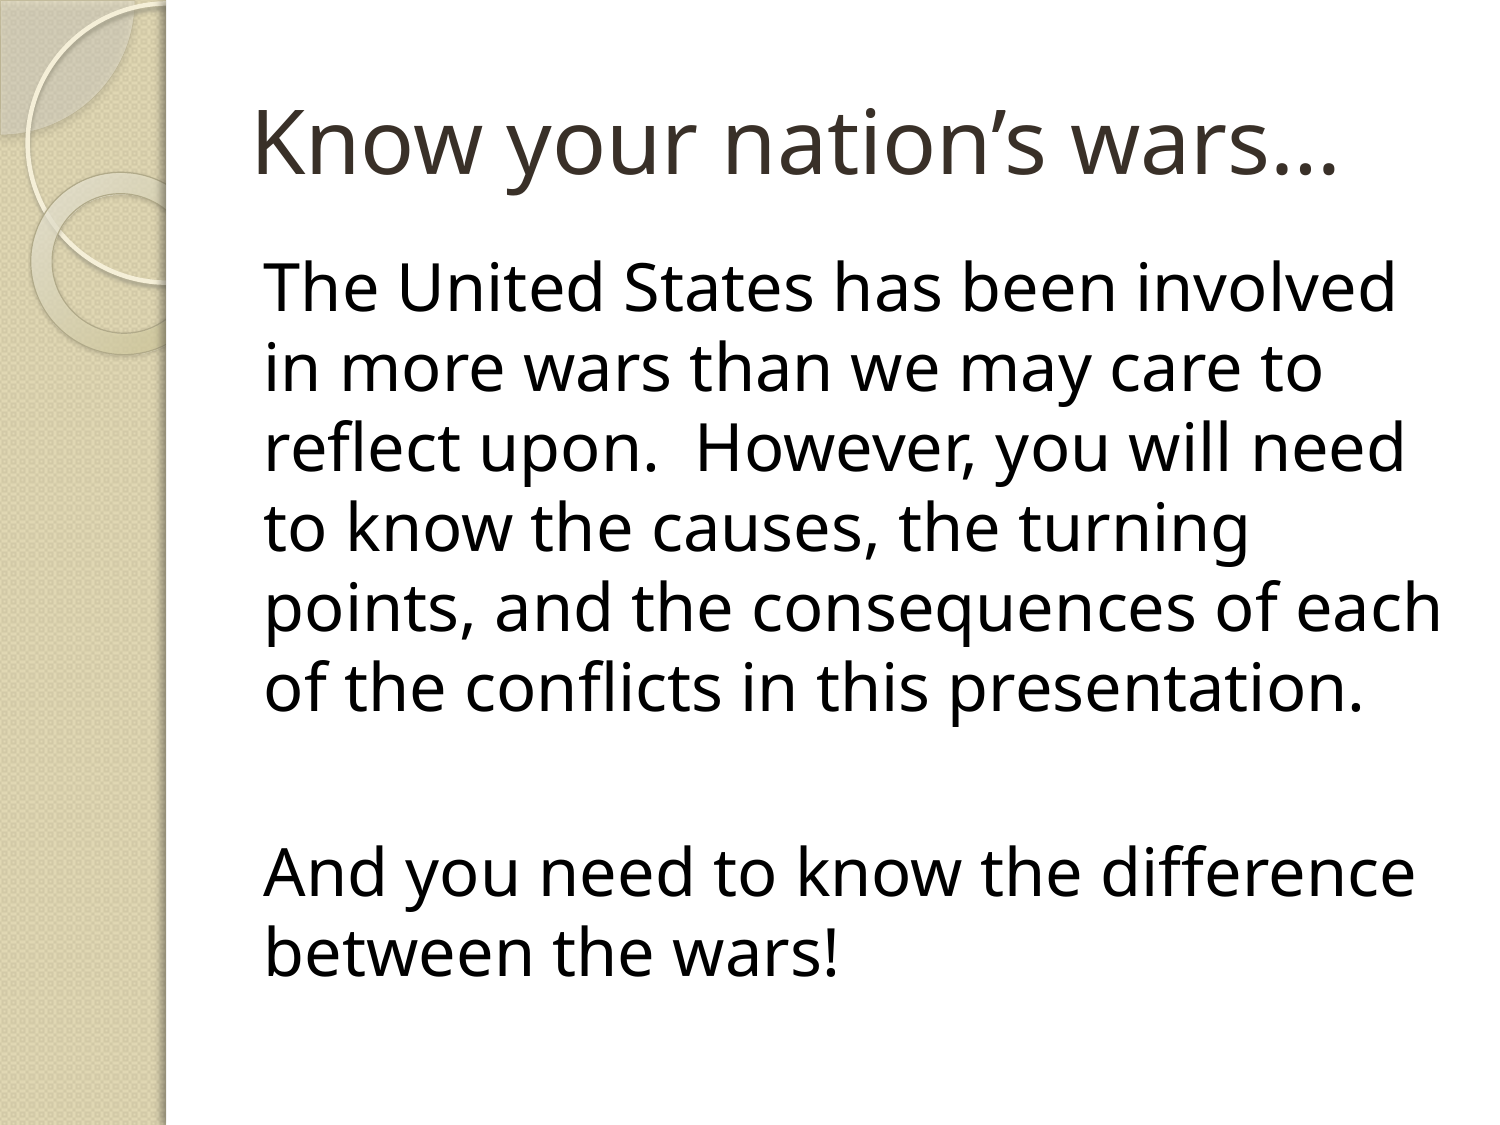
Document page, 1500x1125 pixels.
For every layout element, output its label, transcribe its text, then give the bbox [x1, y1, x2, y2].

title Know your nation’s wars… [235, 45, 1466, 233]
list The United States has been involved in more wars than we may care to reflect upon. However, you will need to know the causes, the turning points, and the consequences of each of the conflicts in this presentation. And you need to know the difference between the wars! [235, 237, 1466, 1025]
